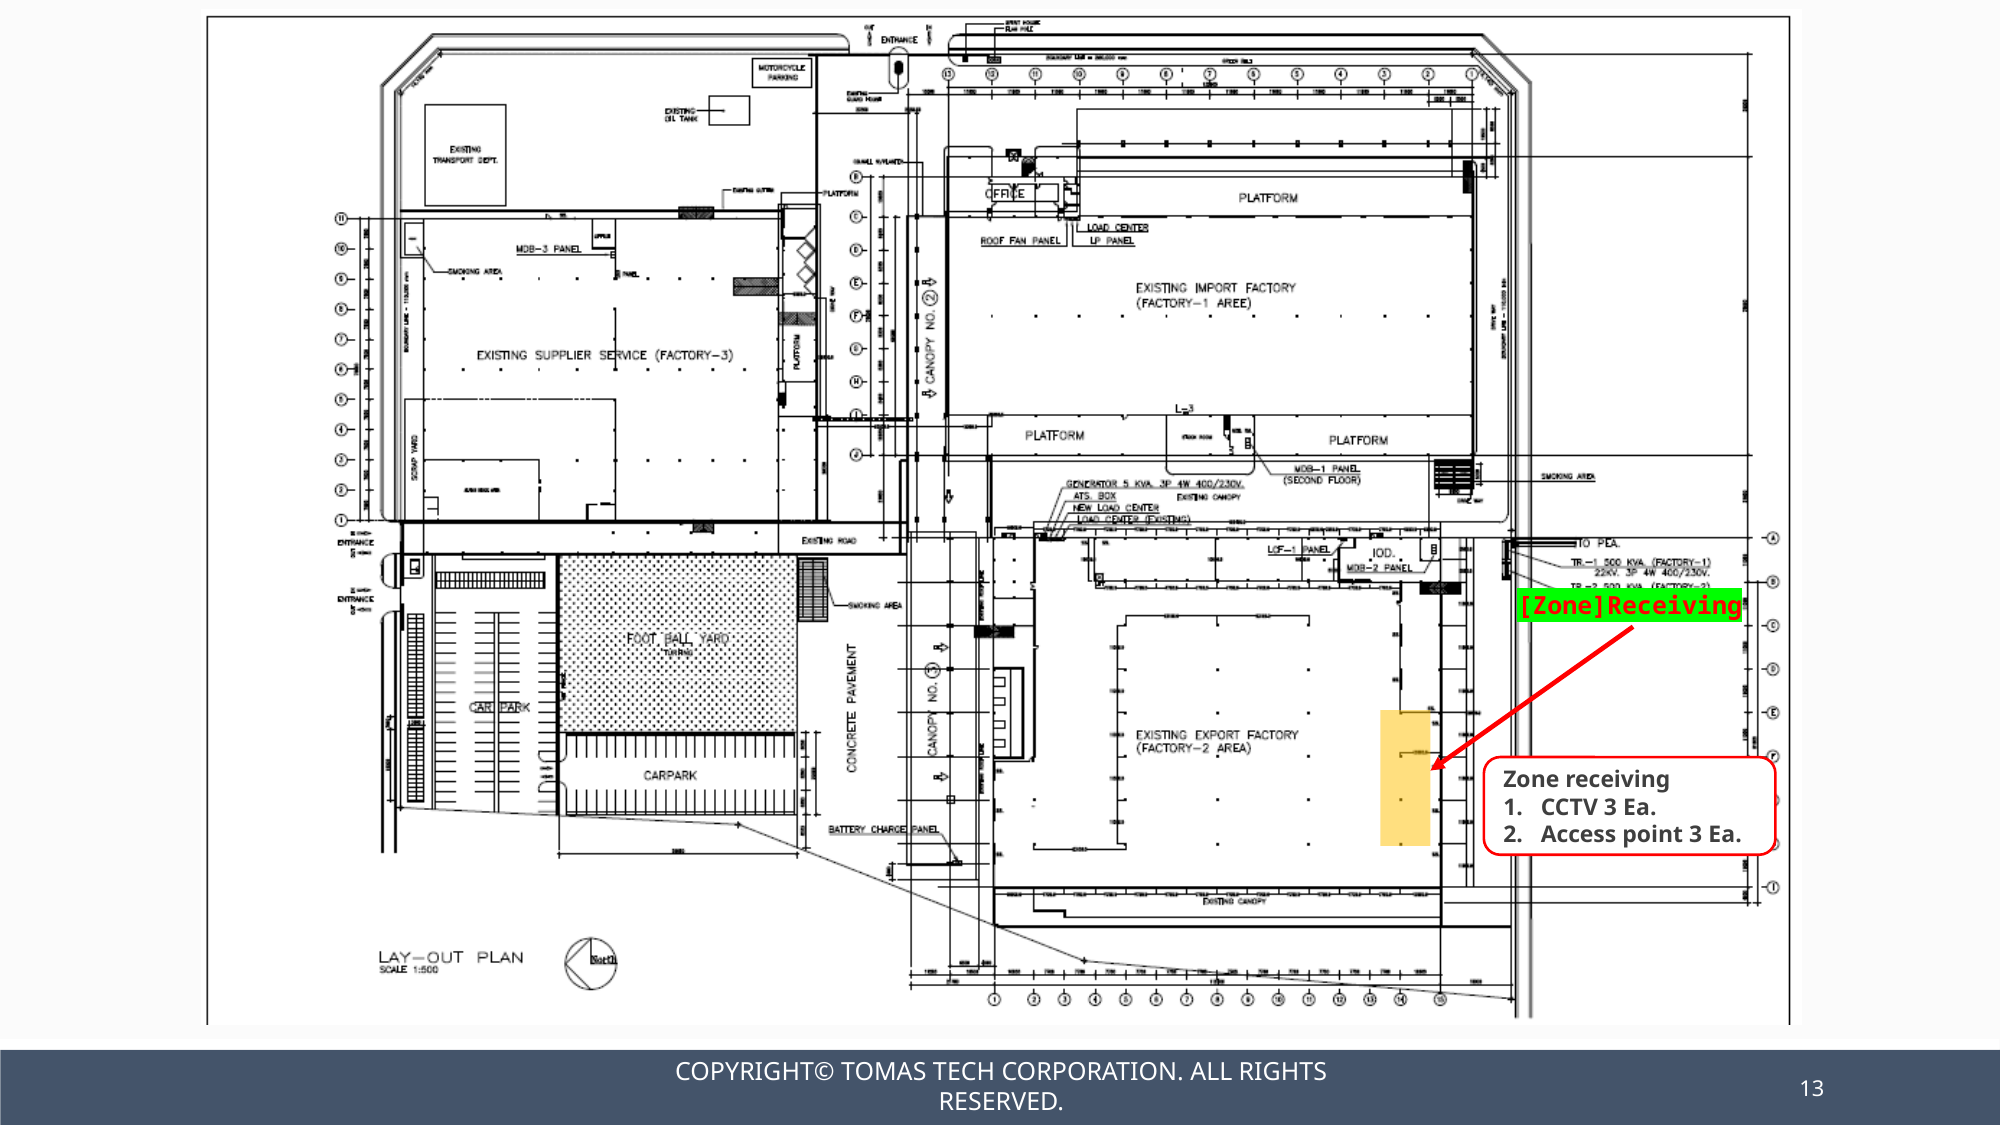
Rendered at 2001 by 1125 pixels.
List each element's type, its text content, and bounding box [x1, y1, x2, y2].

footer Copyright© TOMAS TECH CORPORATION. All rights reserved. [606, 1055, 1398, 1116]
slide_number 13 [1624, 1059, 1840, 1120]
picture [201, 9, 1803, 1025]
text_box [1429, 626, 1634, 772]
